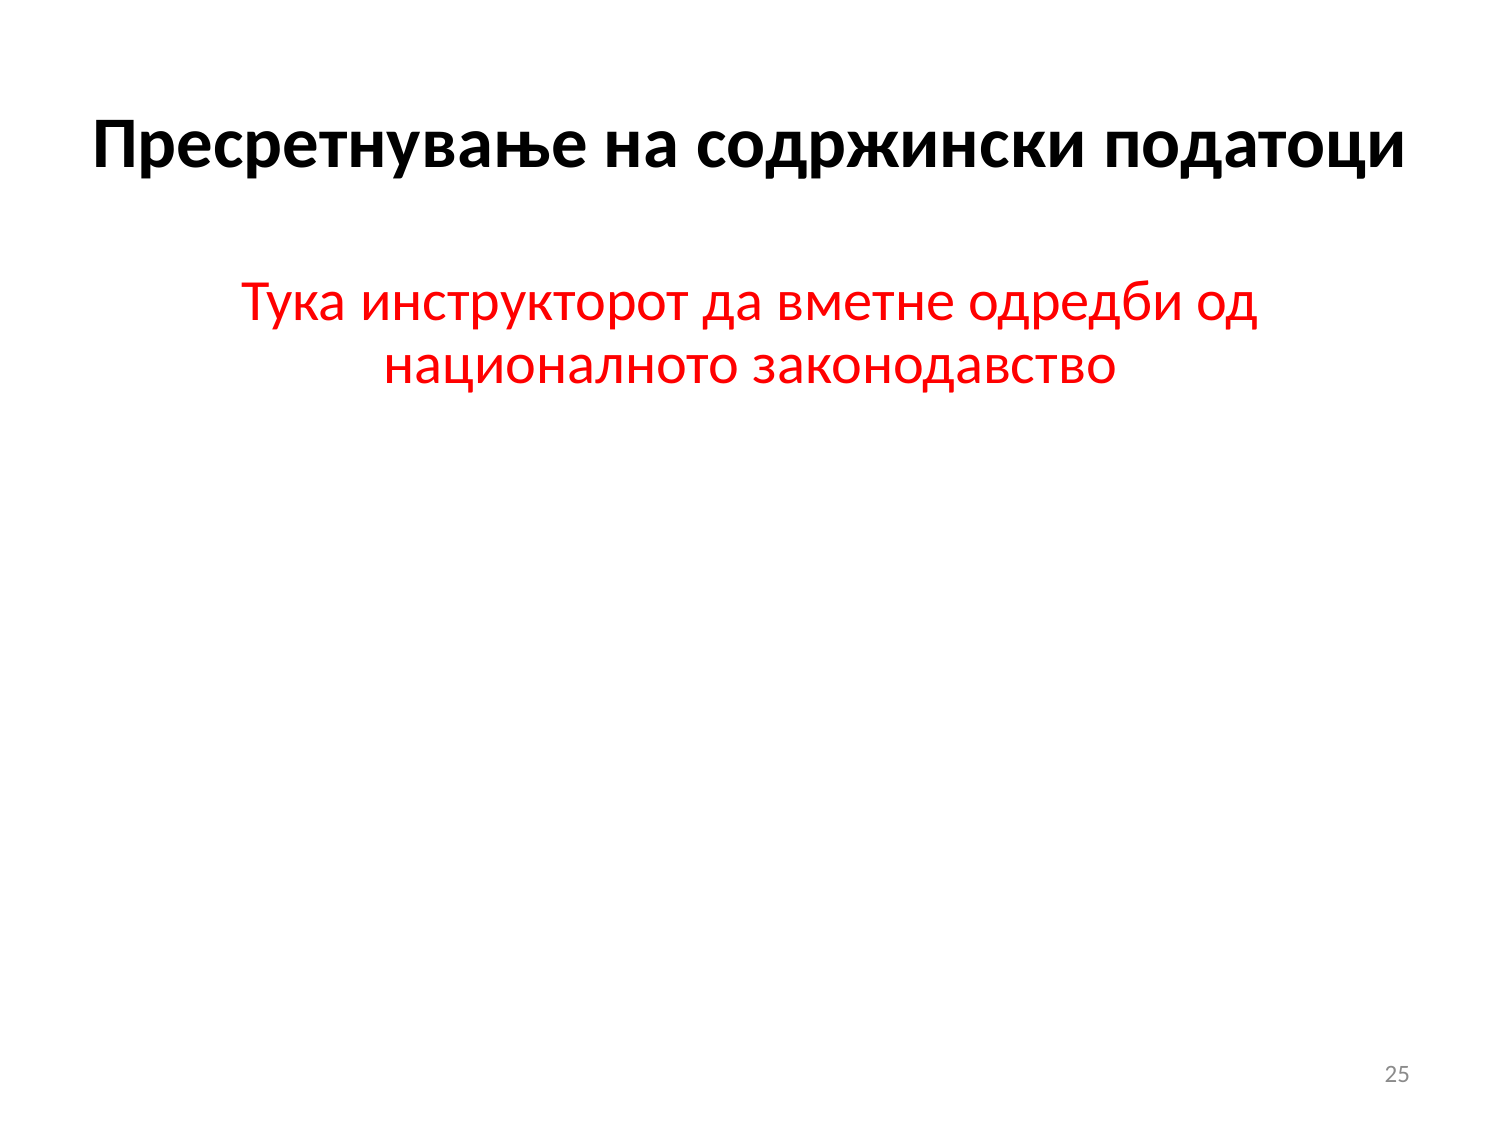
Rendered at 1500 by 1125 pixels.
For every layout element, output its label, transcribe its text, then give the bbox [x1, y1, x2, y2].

slide_number 25 [1074, 1042, 1425, 1103]
title Пресретнување на содржински податоци [75, 45, 1425, 233]
list Тука инструкторот да вметне одредби од националното законодавство [75, 262, 1425, 1005]
